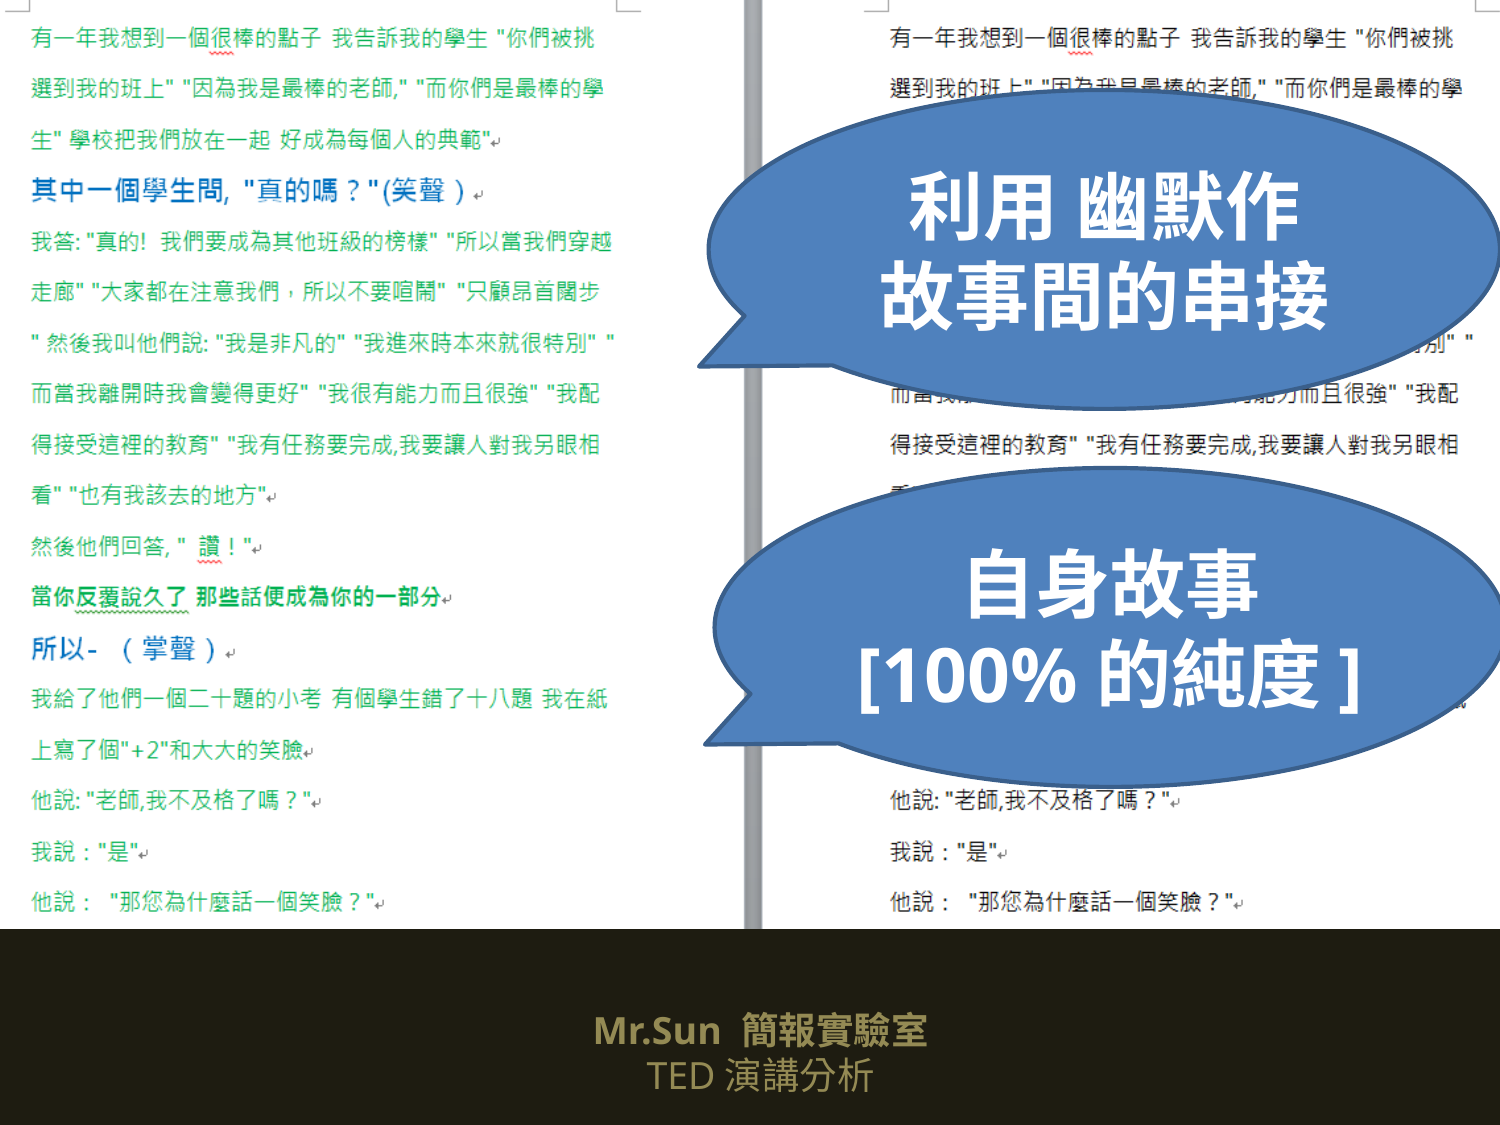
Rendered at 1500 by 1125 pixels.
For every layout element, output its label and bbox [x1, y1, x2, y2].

picture [0, 0, 1500, 929]
text_box [0, 937, 1500, 1115]
